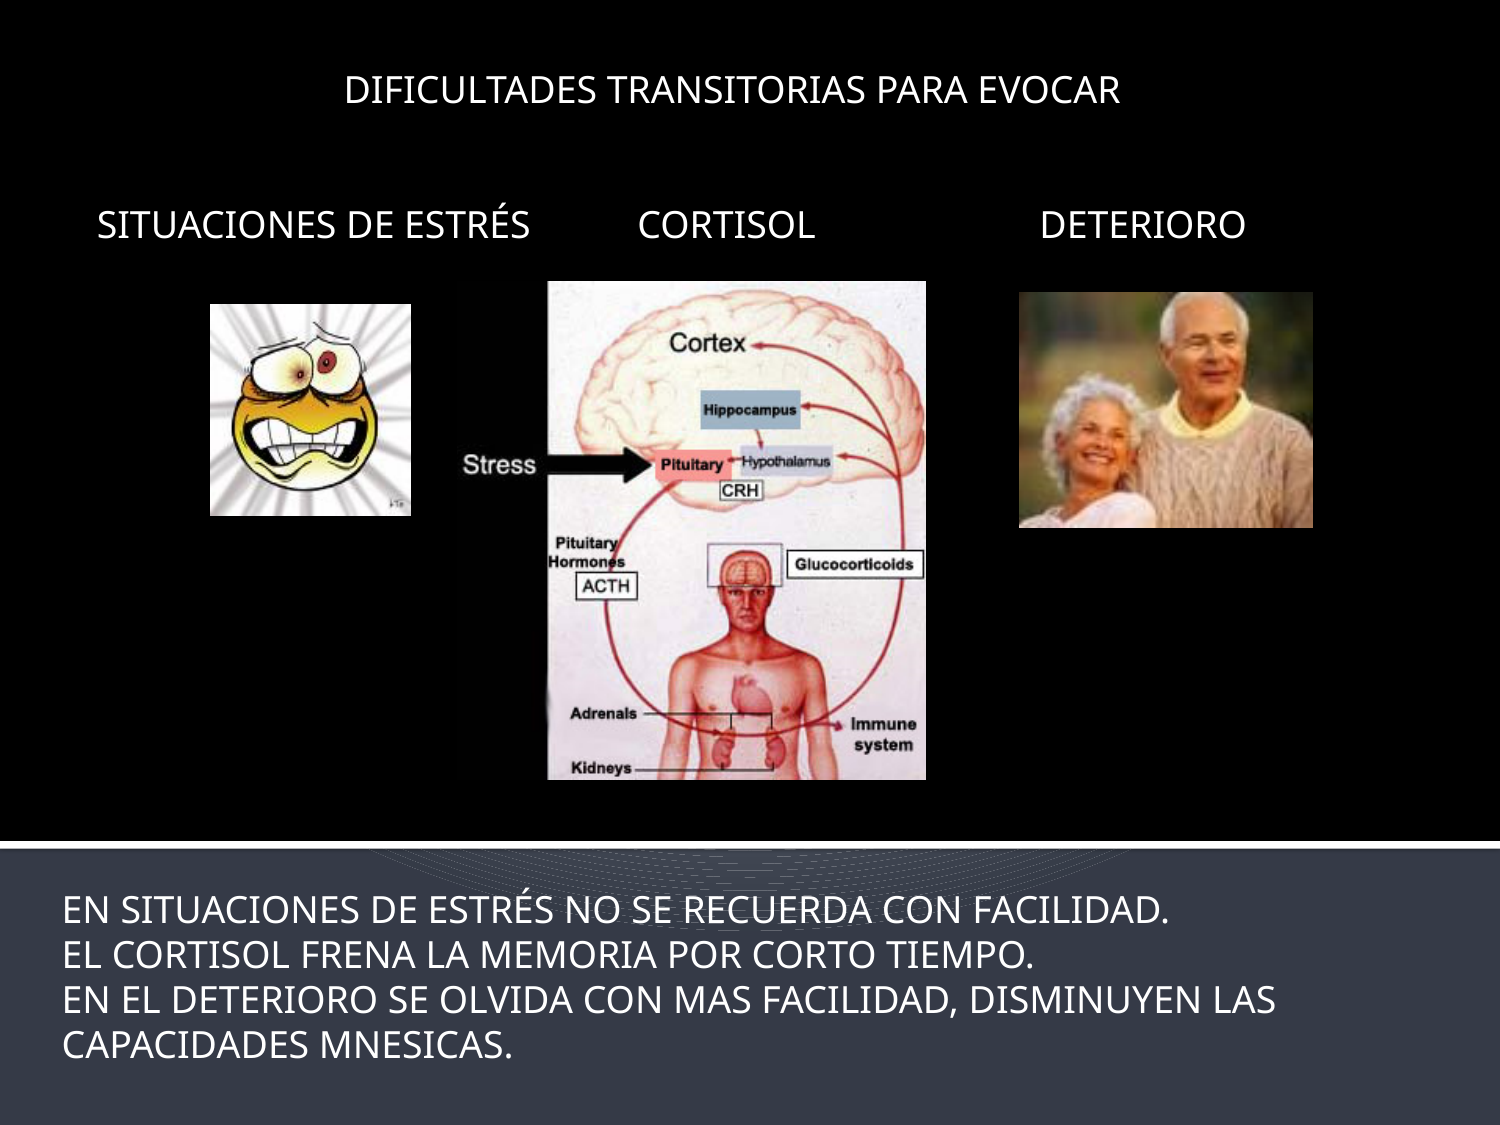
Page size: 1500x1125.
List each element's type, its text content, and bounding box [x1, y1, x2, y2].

text_box DIFICULTADES TRANSITORIAS PARA EVOCAR SITUACIONES DE ESTRÉS CORTISOL DETERIORO [82, 58, 1383, 254]
text_box EN SITUACIONES DE ESTRÉS NO SE RECUERDA CON FACILIDAD. EL CORTISOL FRENA LA MEMORIA POR CORTO TIEMPO. EN EL DETERIORO SE OLVIDA CON MAS FACILIDAD, DISMINUYEN LAS CAPACIDADES MNESICAS. [46, 878, 1454, 1119]
picture [1019, 292, 1313, 528]
picture [456, 281, 926, 780]
picture [210, 304, 411, 516]
